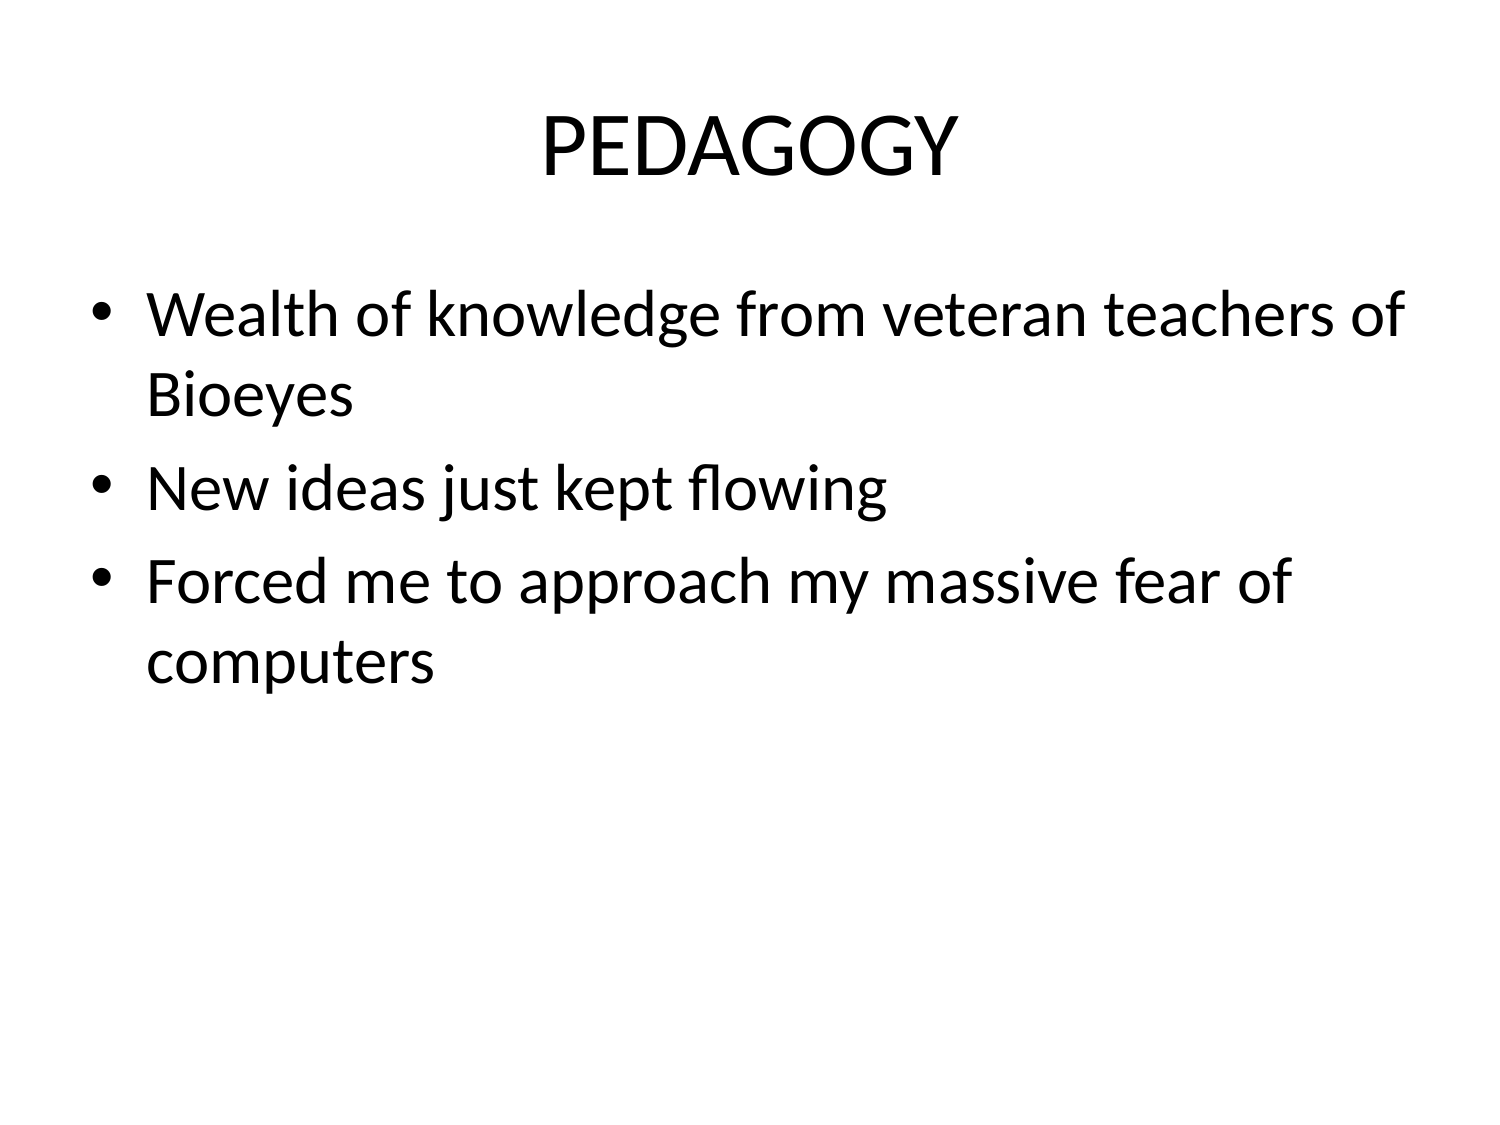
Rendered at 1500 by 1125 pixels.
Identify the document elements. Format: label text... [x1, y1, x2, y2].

title PEDAGOGY [75, 45, 1425, 233]
list Wealth of knowledge from veteran teachers of Bioeyes New ideas just kept flowing Forced me to approach my massive fear of computers [75, 262, 1425, 1005]
